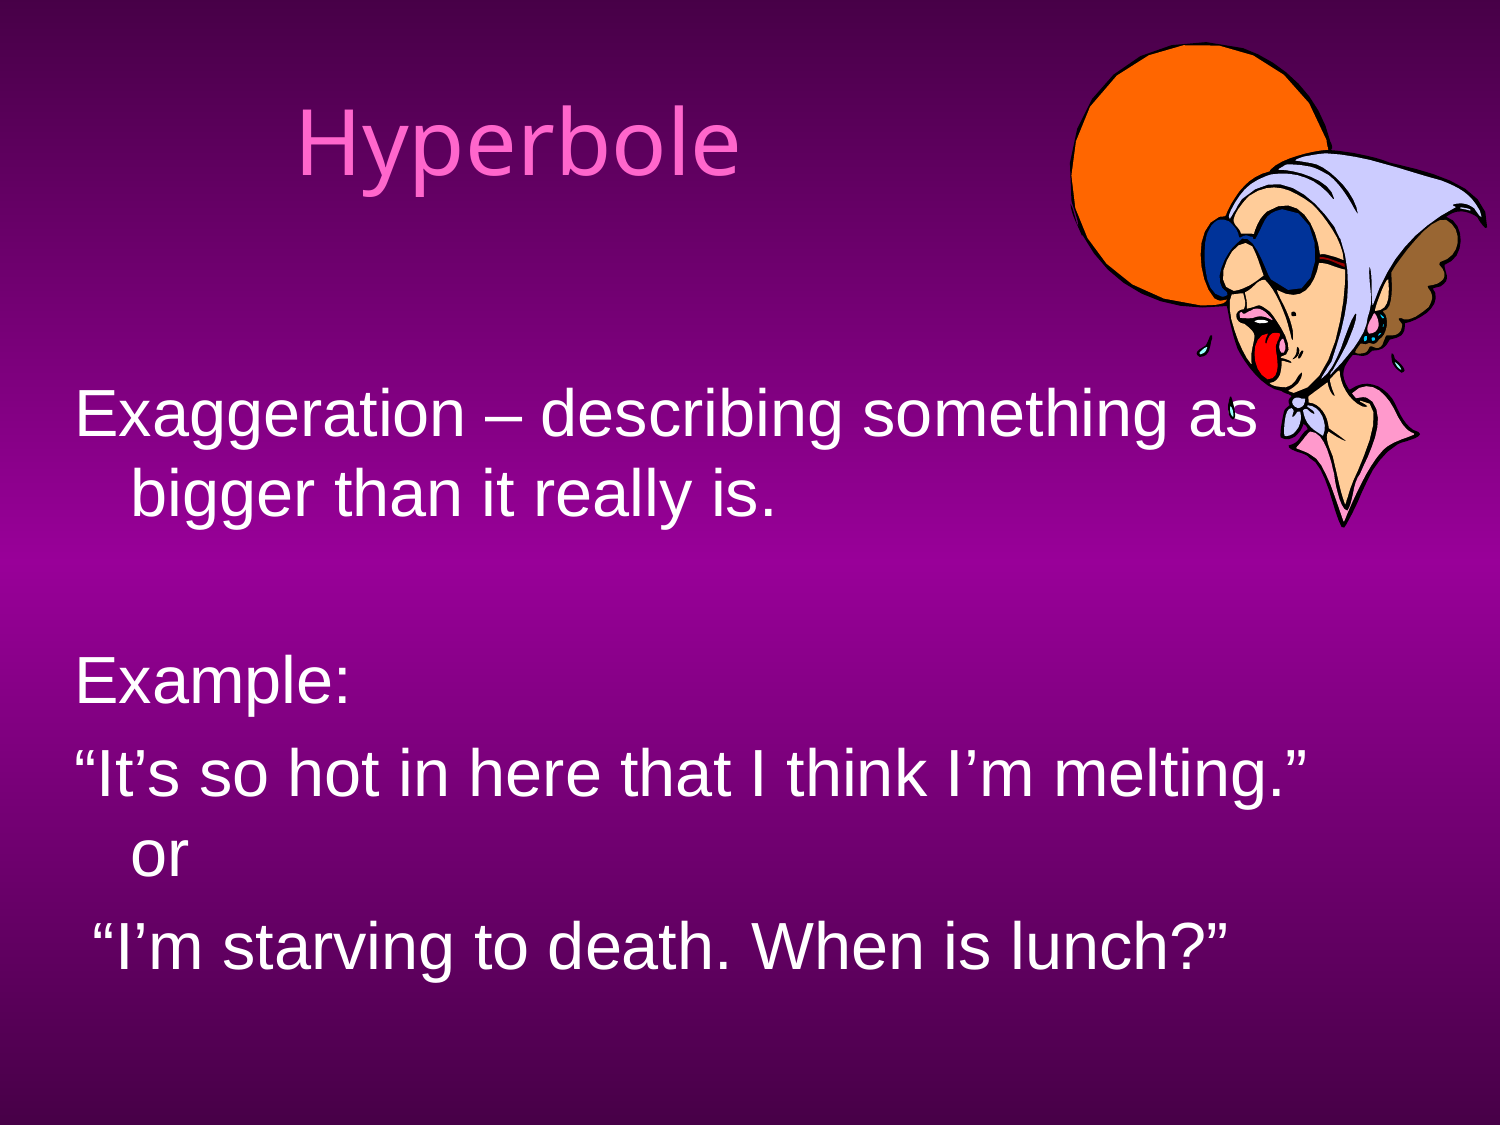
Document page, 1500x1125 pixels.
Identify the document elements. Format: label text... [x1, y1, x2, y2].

picture [1040, 0, 1500, 528]
list Exaggeration – describing something as bigger than it really is. Example: “It’s so hot in here that I think I’m melting.” or “I’m starving to death. When is lunch?” [59, 362, 1410, 1106]
title Hyperbole [74, 44, 963, 233]
